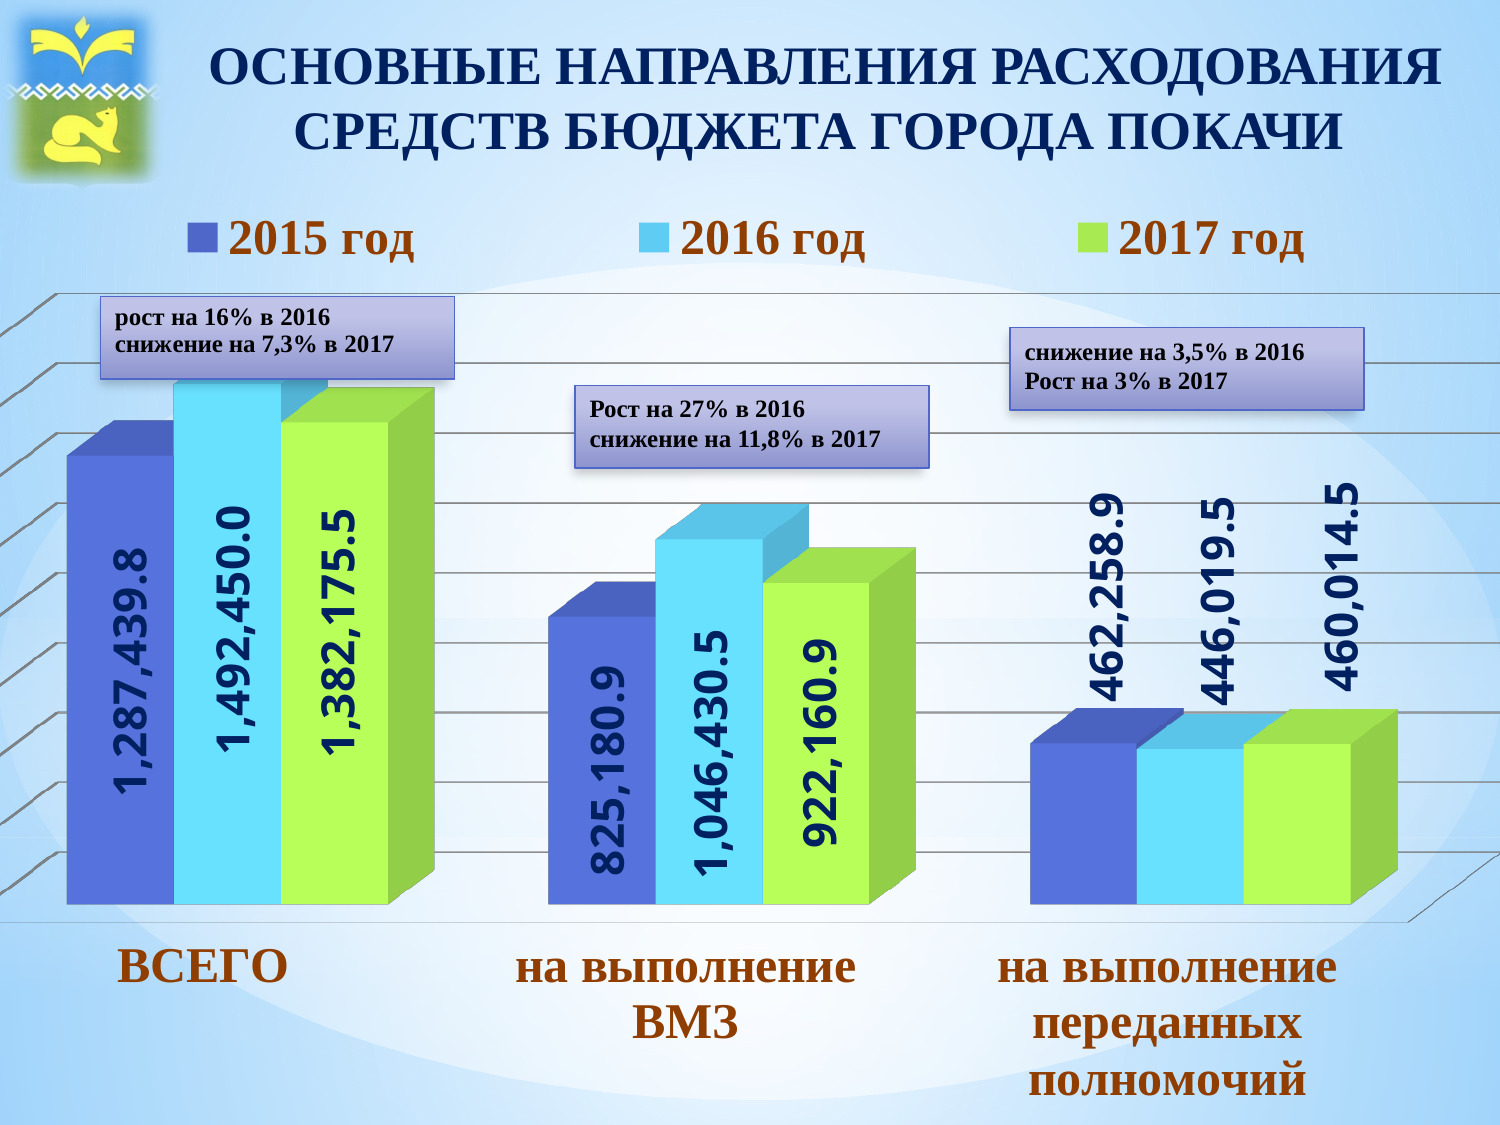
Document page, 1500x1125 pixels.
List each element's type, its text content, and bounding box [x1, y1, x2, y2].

title ОСНОВНЫЕ НАПРАВЛЕНИЯ РАСХОДОВАНИЯ СРЕДСТВ БЮДЖЕТА ГОРОДА ПОКАЧИ [169, 23, 1500, 142]
chart [0, 187, 1500, 1125]
picture [0, 0, 165, 187]
